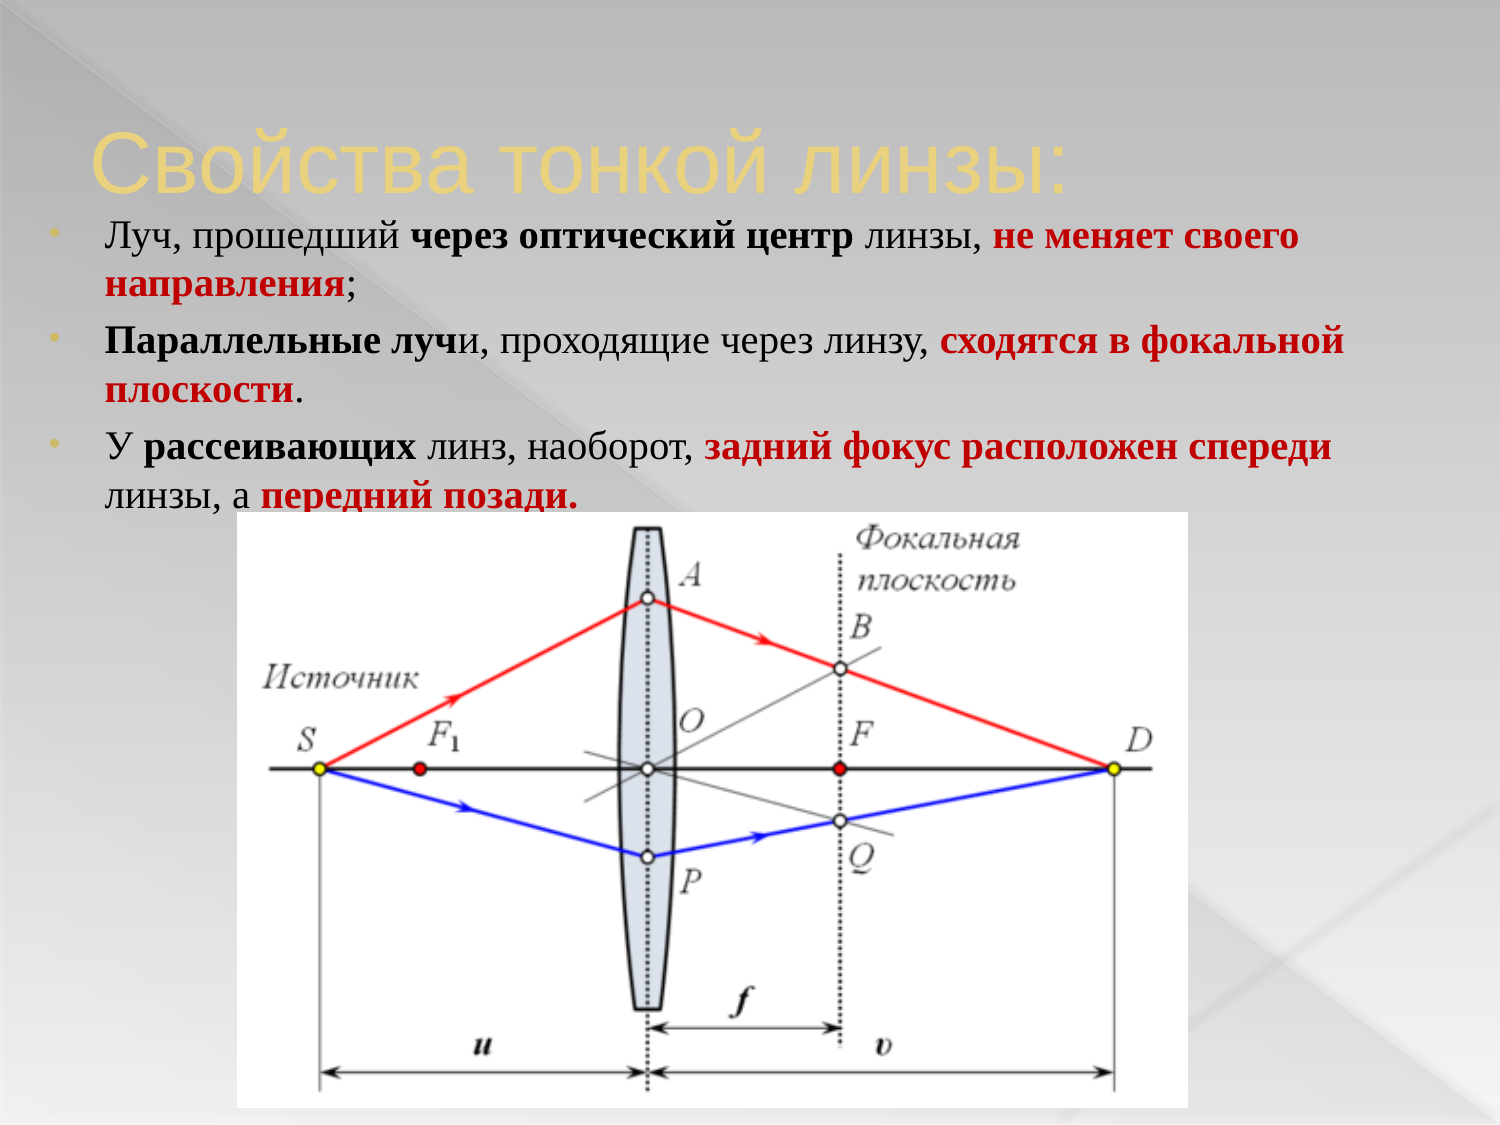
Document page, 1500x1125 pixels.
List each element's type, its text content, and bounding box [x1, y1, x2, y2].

title Свойства тонкой линзы: [75, 43, 1425, 200]
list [237, 512, 1188, 1108]
list Луч, прошедший через оптический центр линзы, не меняет своего направления; Параллельные лучи, проходящие через линзу, сходятся в фокальной плоскости. У рассеивающих линз, наоборот, задний фокус расположен спереди линзы, а передний позади. [24, 200, 1475, 525]
